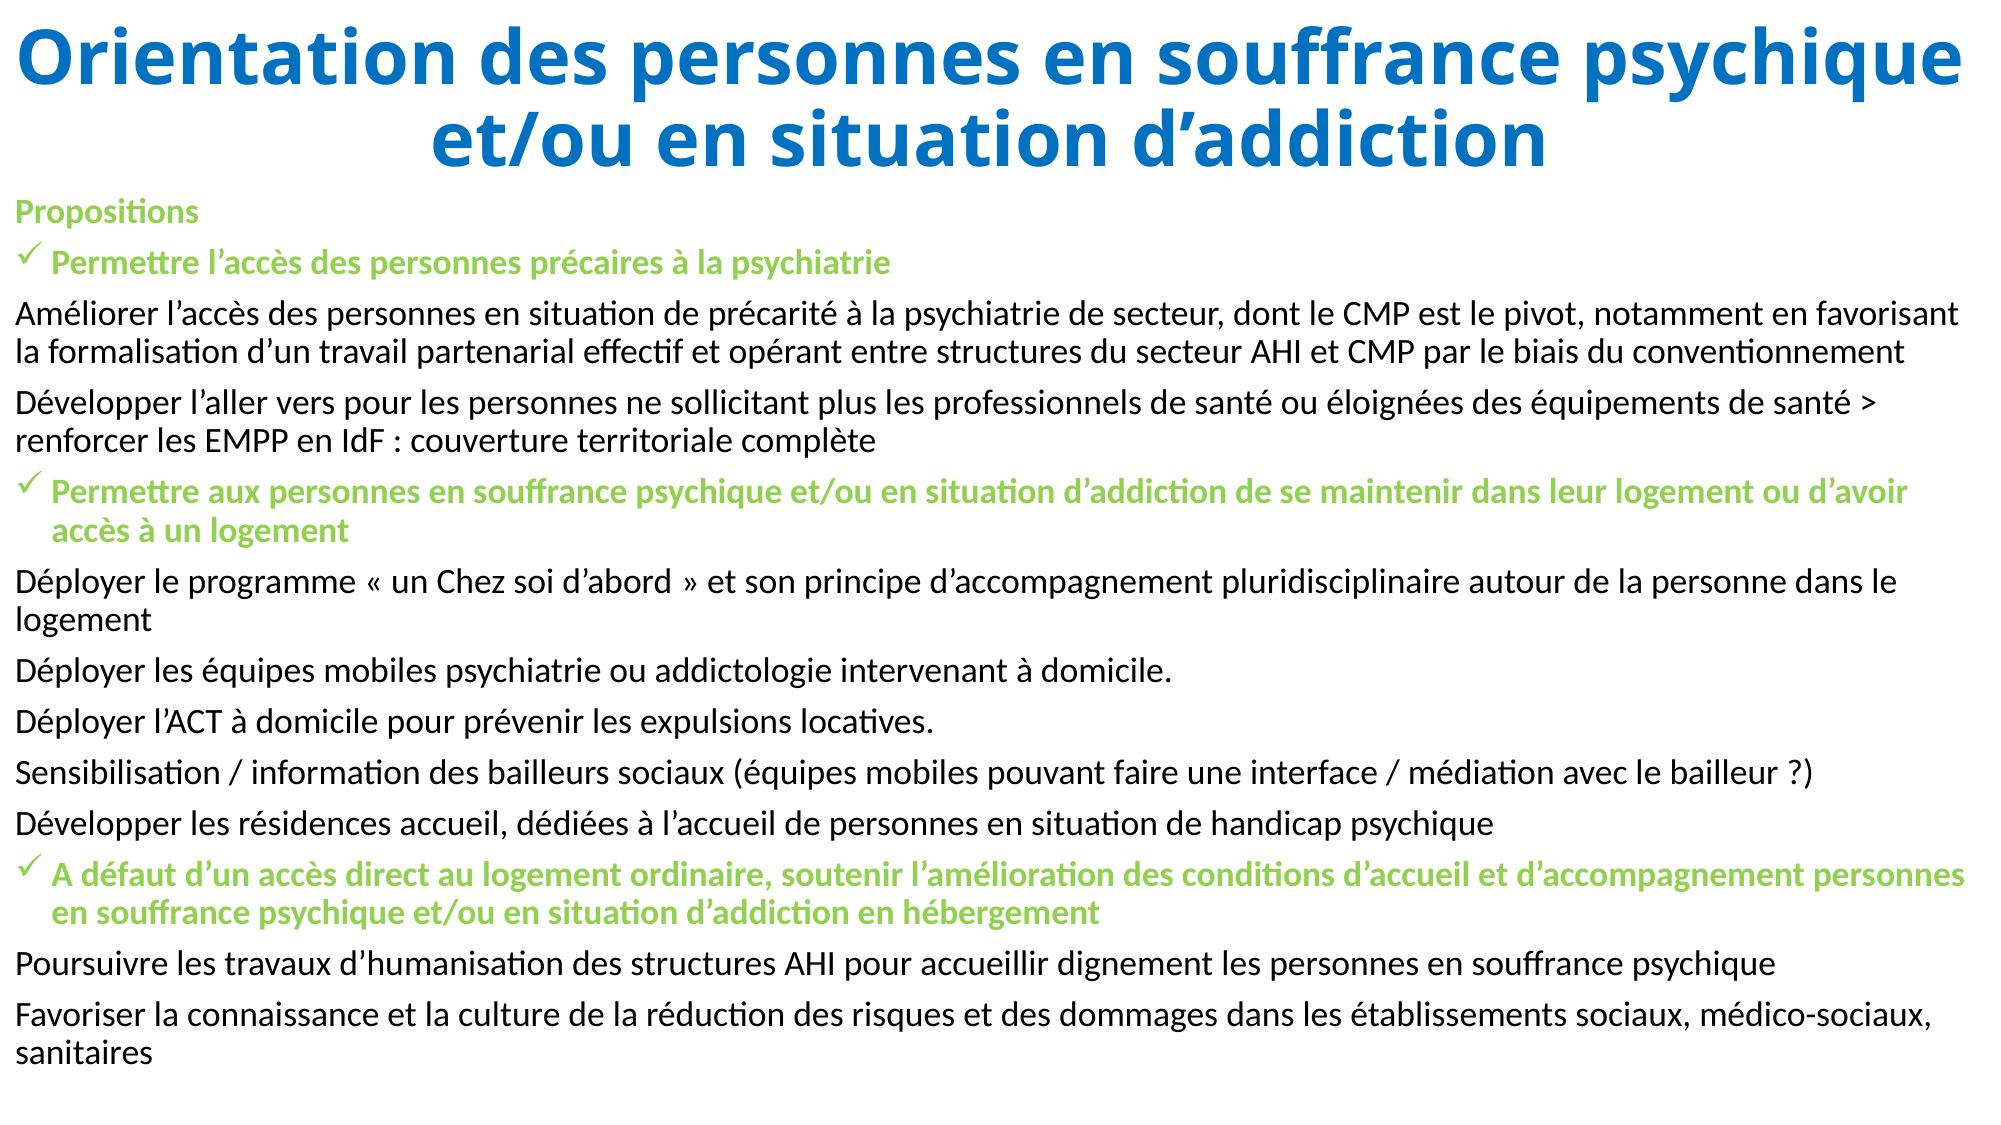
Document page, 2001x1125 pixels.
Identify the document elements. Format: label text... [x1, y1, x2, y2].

list Propositions Permettre l’accès des personnes précaires à la psychiatrie Améliorer l’accès des personnes en situation de précarité à la psychiatrie de secteur, dont le CMP est le pivot, notamment en favorisant la formalisation d’un travail partenarial effectif et opérant entre structures du secteur AHI et CMP par le biais du conventionnement Développer l’aller vers pour les personnes ne sollicitant plus les professionnels de santé ou éloignées des équipements de santé > renforcer les EMPP en IdF : couverture territoriale complète Permettre aux personnes en souffrance psychique et/ou en situation d’addiction de se maintenir dans leur logement ou d’avoir accès à un logement Déployer le programme « un Chez soi d’abord » et son principe d’accompagnement pluridisciplinaire autour de la personne dans le logement Déployer les équipes mobiles psychiatrie ou addictologie intervenant à domicile. Déployer l’ACT à domicile pour prévenir les expulsions locatives. Sensibilisation / information des bailleurs sociaux (équipes mobiles pouvant faire une interface / médiation avec le bailleur ?) Développer les résidences accueil, dédiées à l’accueil de personnes en situation de handicap psychique A défaut d’un accès direct au logement ordinaire, soutenir l’amélioration des conditions d’accueil et d’accompagnement personnes en souffrance psychique et/ou en situation d’addiction en hébergement Poursuivre les travaux d’humanisation des structures AHI pour accueillir dignement les personnes en souffrance psychique Favoriser la connaissance et la culture de la réduction des risques et des dommages dans les établissements sociaux, médico-sociaux, sanitaires [0, 185, 2000, 1125]
title Orientation des personnes en souffrance psychique et/ou en situation d’addiction [0, 0, 2000, 185]
